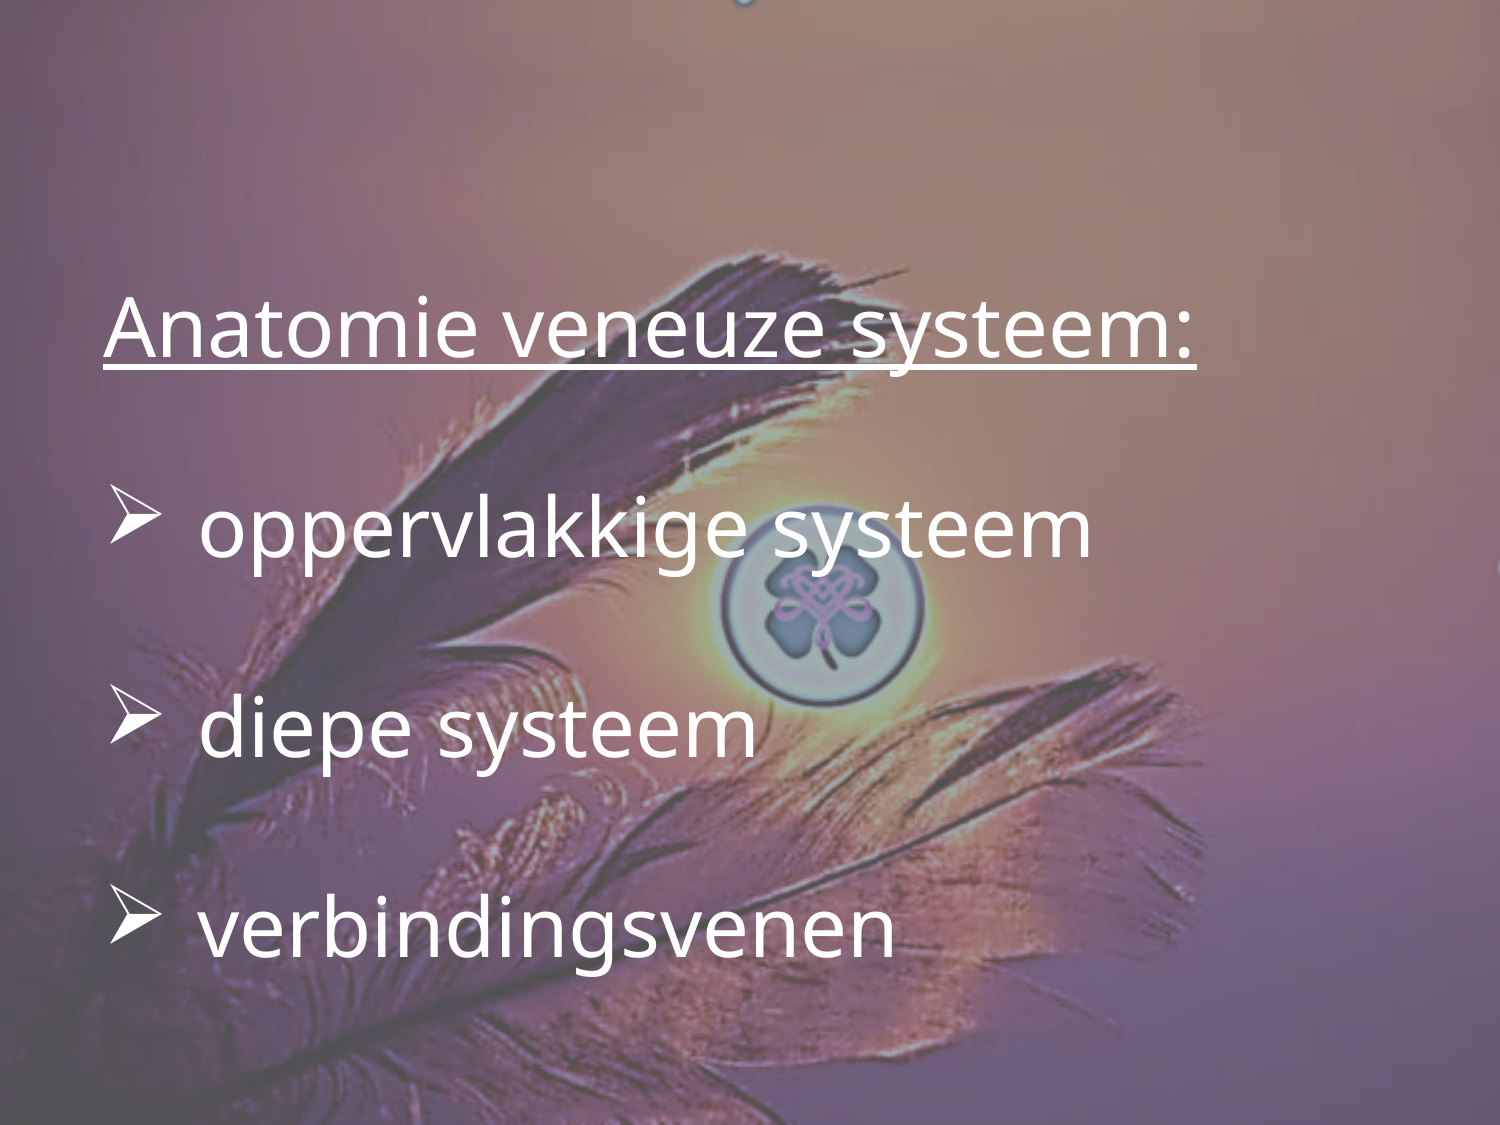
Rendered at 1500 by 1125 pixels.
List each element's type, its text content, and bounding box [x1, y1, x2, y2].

text_box Anatomie veneuze systeem: oppervlakkige systeem diepe systeem verbindingsvenen [88, 267, 1436, 982]
picture [0, 0, 1500, 1125]
